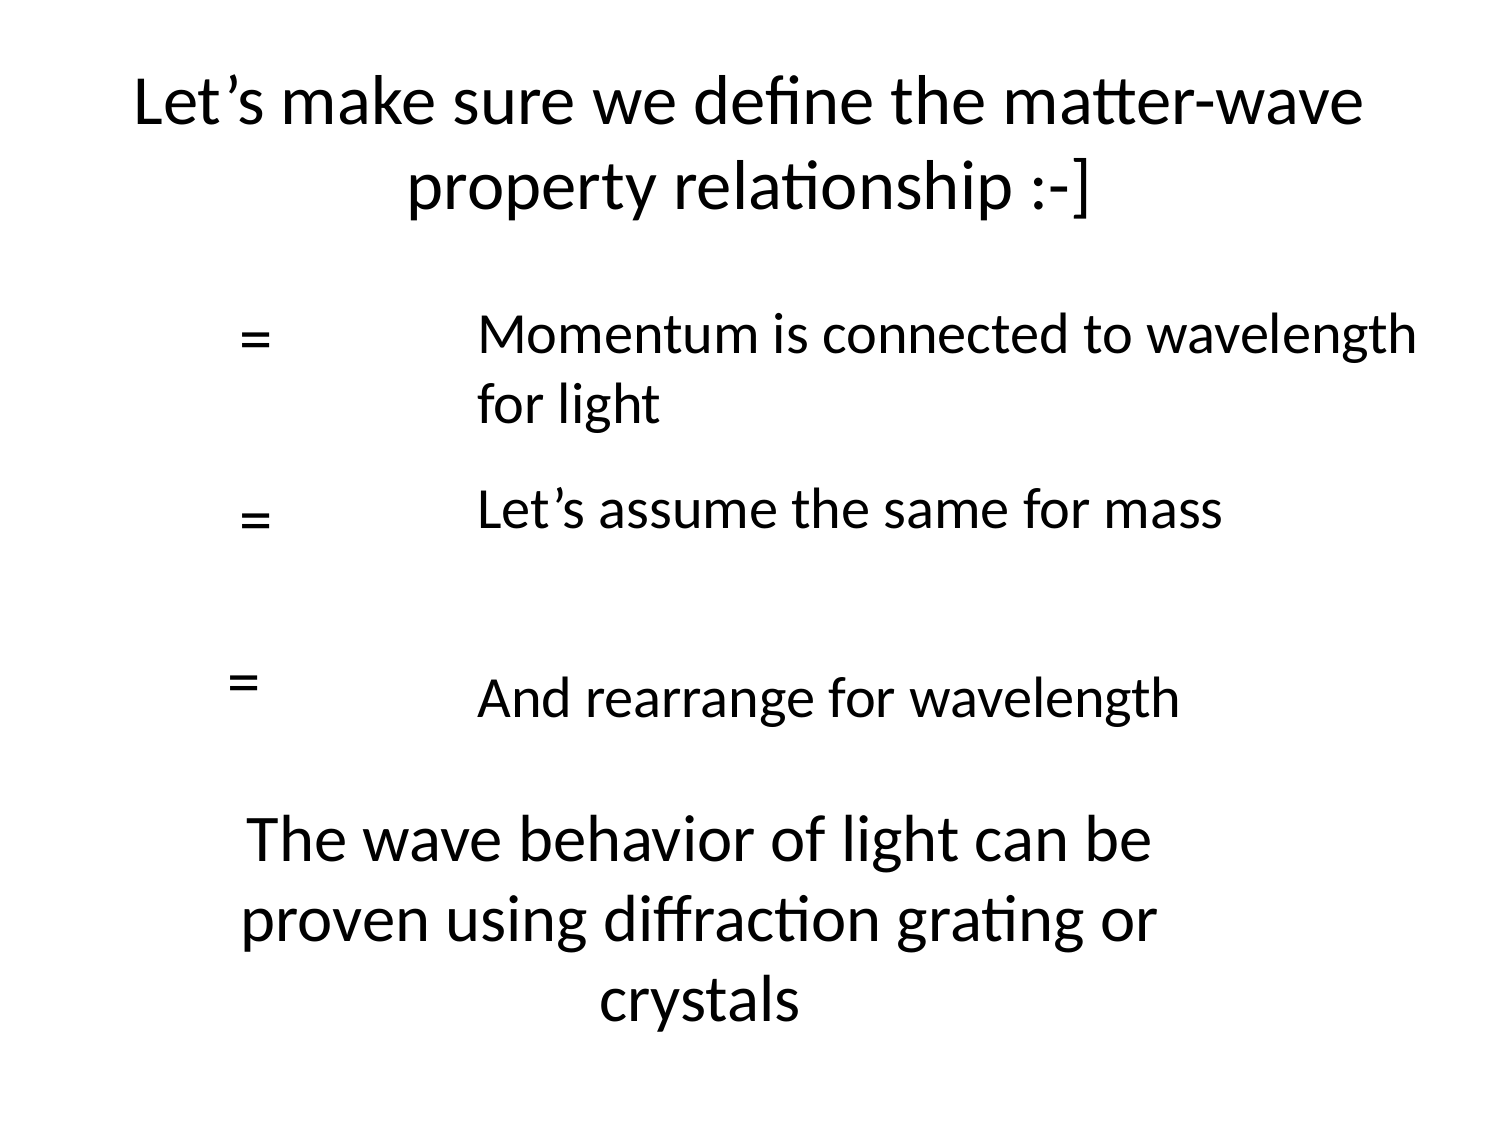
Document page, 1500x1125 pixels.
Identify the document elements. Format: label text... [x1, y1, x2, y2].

text_box Let’s assume the same for mass [462, 462, 1463, 548]
text_box Momentum is connected to wavelength for light [462, 287, 1463, 443]
text_box The wave behavior of light can be proven using diffraction grating or crystals [150, 787, 1250, 1043]
title Let’s make sure we define the matter-wave property relationship :-] [75, 45, 1425, 233]
text_box And rearrange for wavelength [462, 651, 1463, 737]
